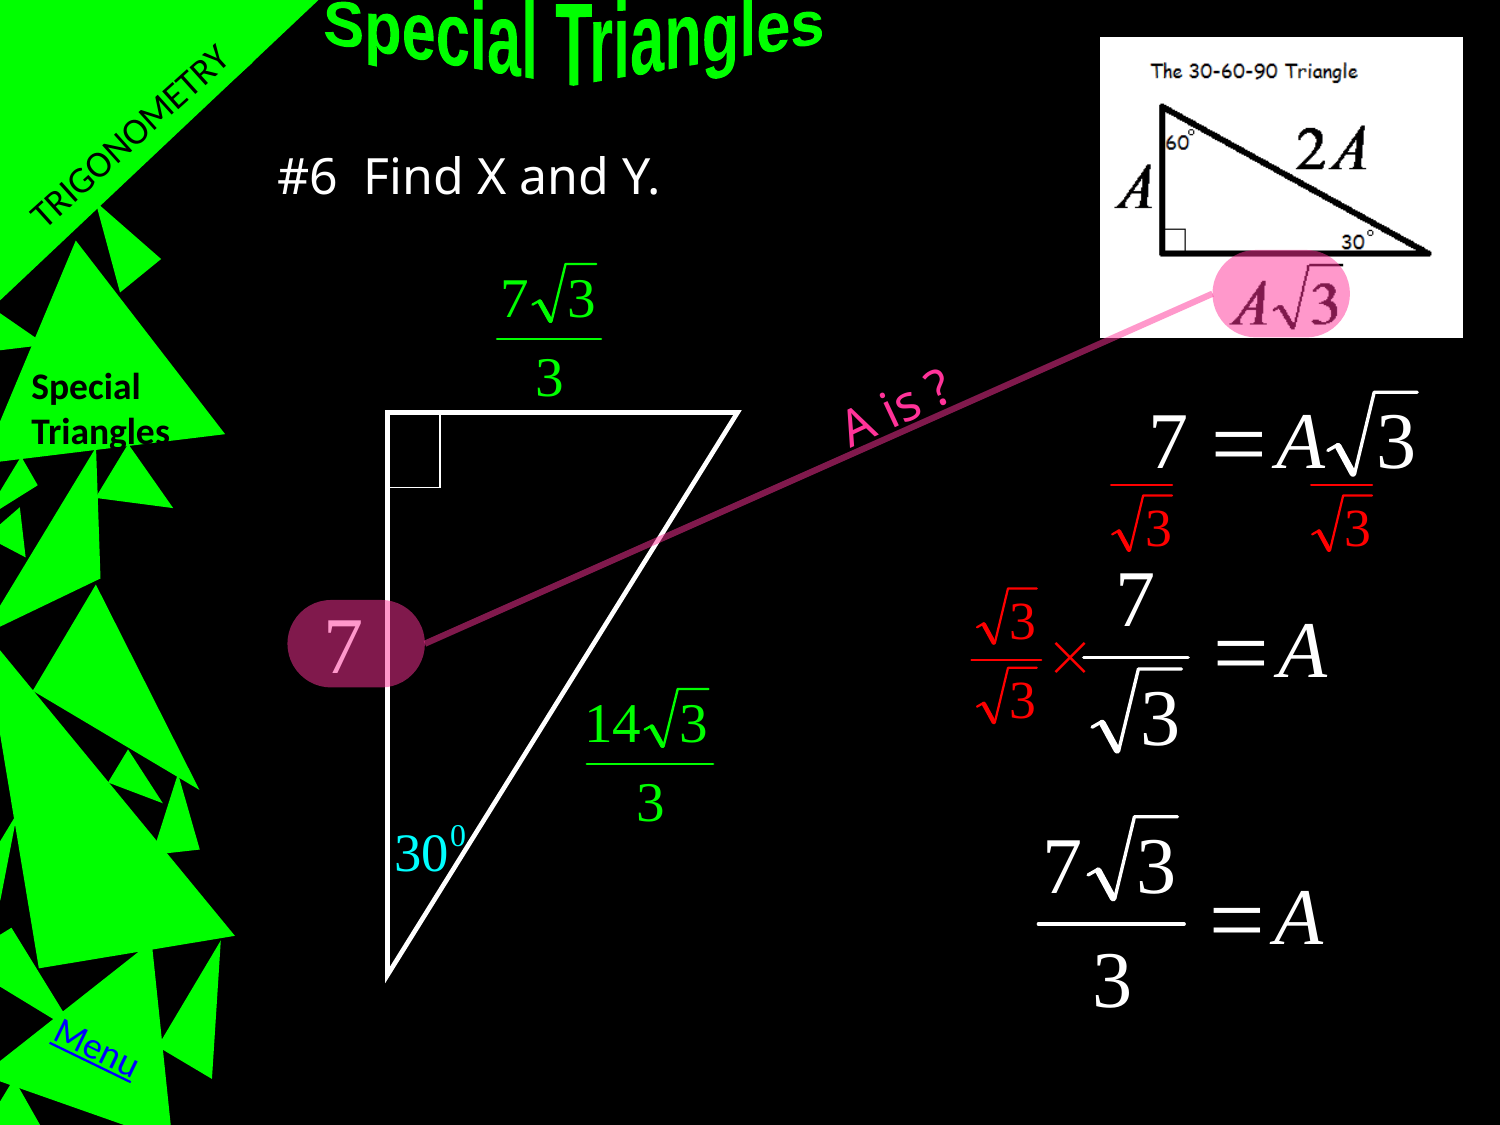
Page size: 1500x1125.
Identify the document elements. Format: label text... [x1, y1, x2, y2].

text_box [1024, 796, 1333, 1025]
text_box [576, 674, 726, 835]
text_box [1301, 474, 1383, 565]
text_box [1101, 474, 1183, 548]
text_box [0, 0, 321, 1125]
text_box #6 Find X and Y. [326, 137, 1075, 213]
picture [1099, 37, 1463, 338]
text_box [962, 574, 1064, 737]
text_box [424, 293, 1213, 644]
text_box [1069, 549, 1338, 772]
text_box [387, 812, 475, 885]
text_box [312, 599, 380, 694]
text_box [487, 249, 612, 409]
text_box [571, 672, 639, 679]
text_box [387, 412, 738, 976]
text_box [1137, 374, 1432, 496]
